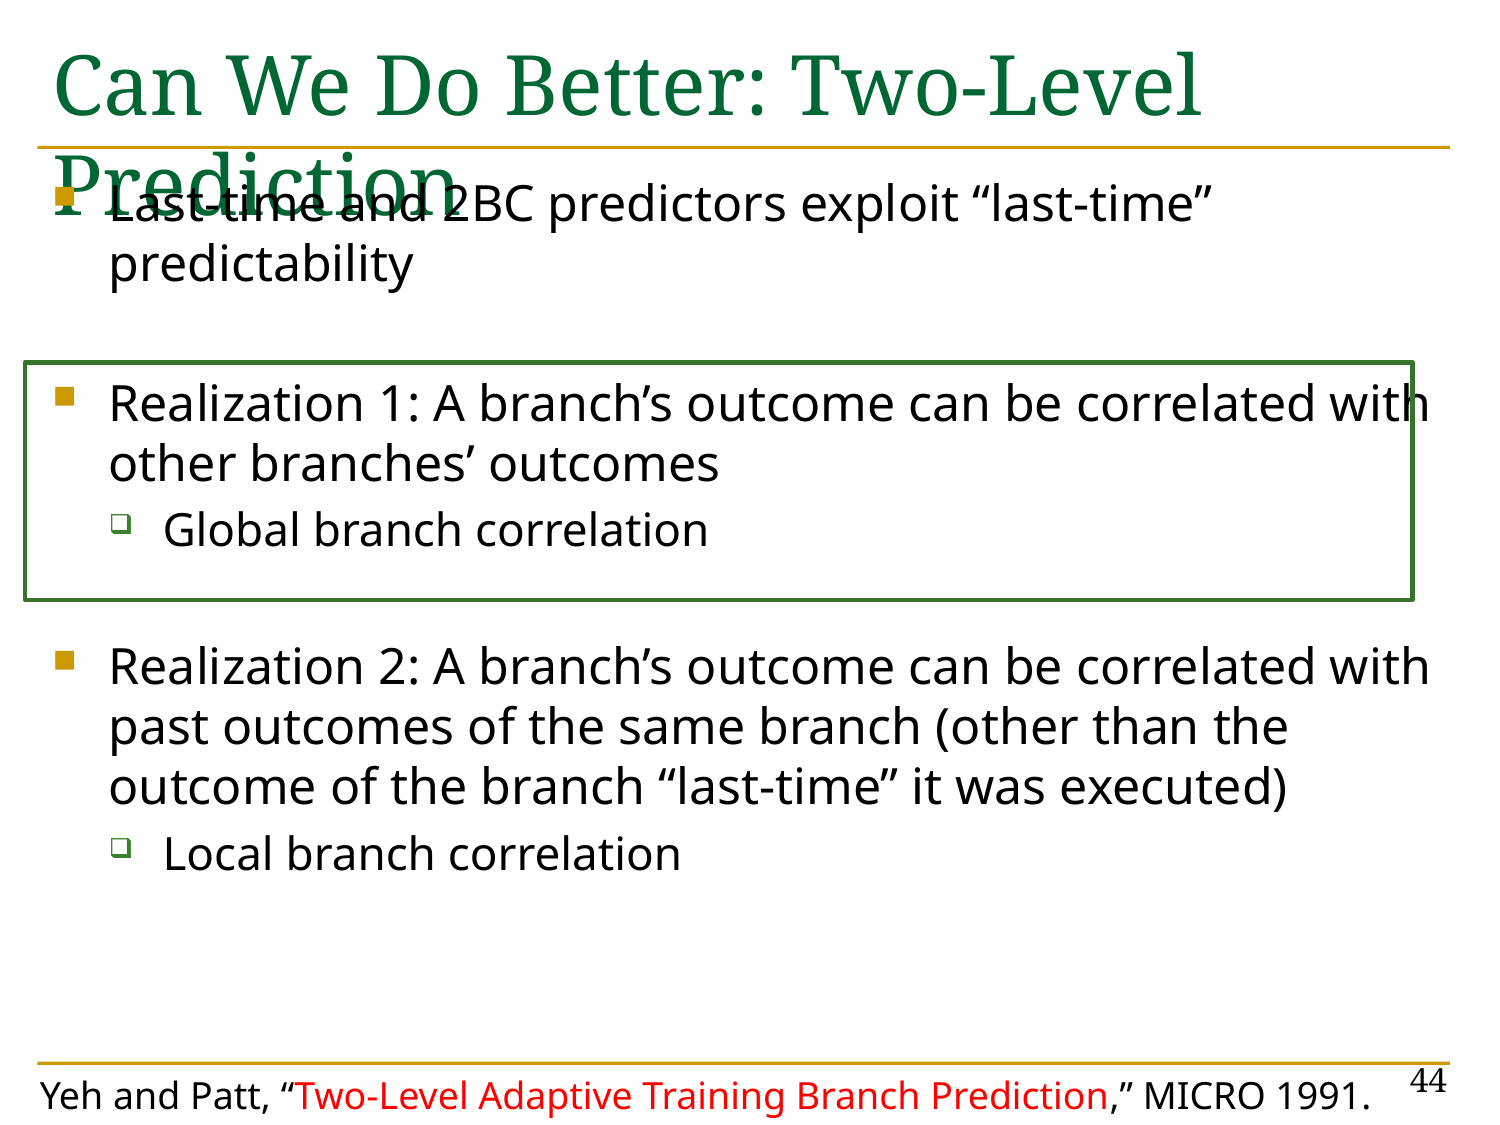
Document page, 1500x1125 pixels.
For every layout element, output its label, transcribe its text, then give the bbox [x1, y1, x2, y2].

slide_number 44 [1111, 1036, 1462, 1112]
list Last-time and 2BC predictors exploit “last-time” predictability Realization 1: A branch’s outcome can be correlated with other branches’ outcomes Global branch correlation Realization 2: A branch’s outcome can be correlated with past outcomes of the same branch (other than the outcome of the branch “last-time” it was executed) Local branch correlation [37, 163, 1450, 1016]
text_box Yeh and Patt, “Two-Level Adaptive Training Branch Prediction,” MICRO 1991. [24, 1064, 1400, 1124]
text_box [23, 360, 1415, 602]
title Can We Do Better: Two-Level Prediction [37, 24, 1450, 163]
